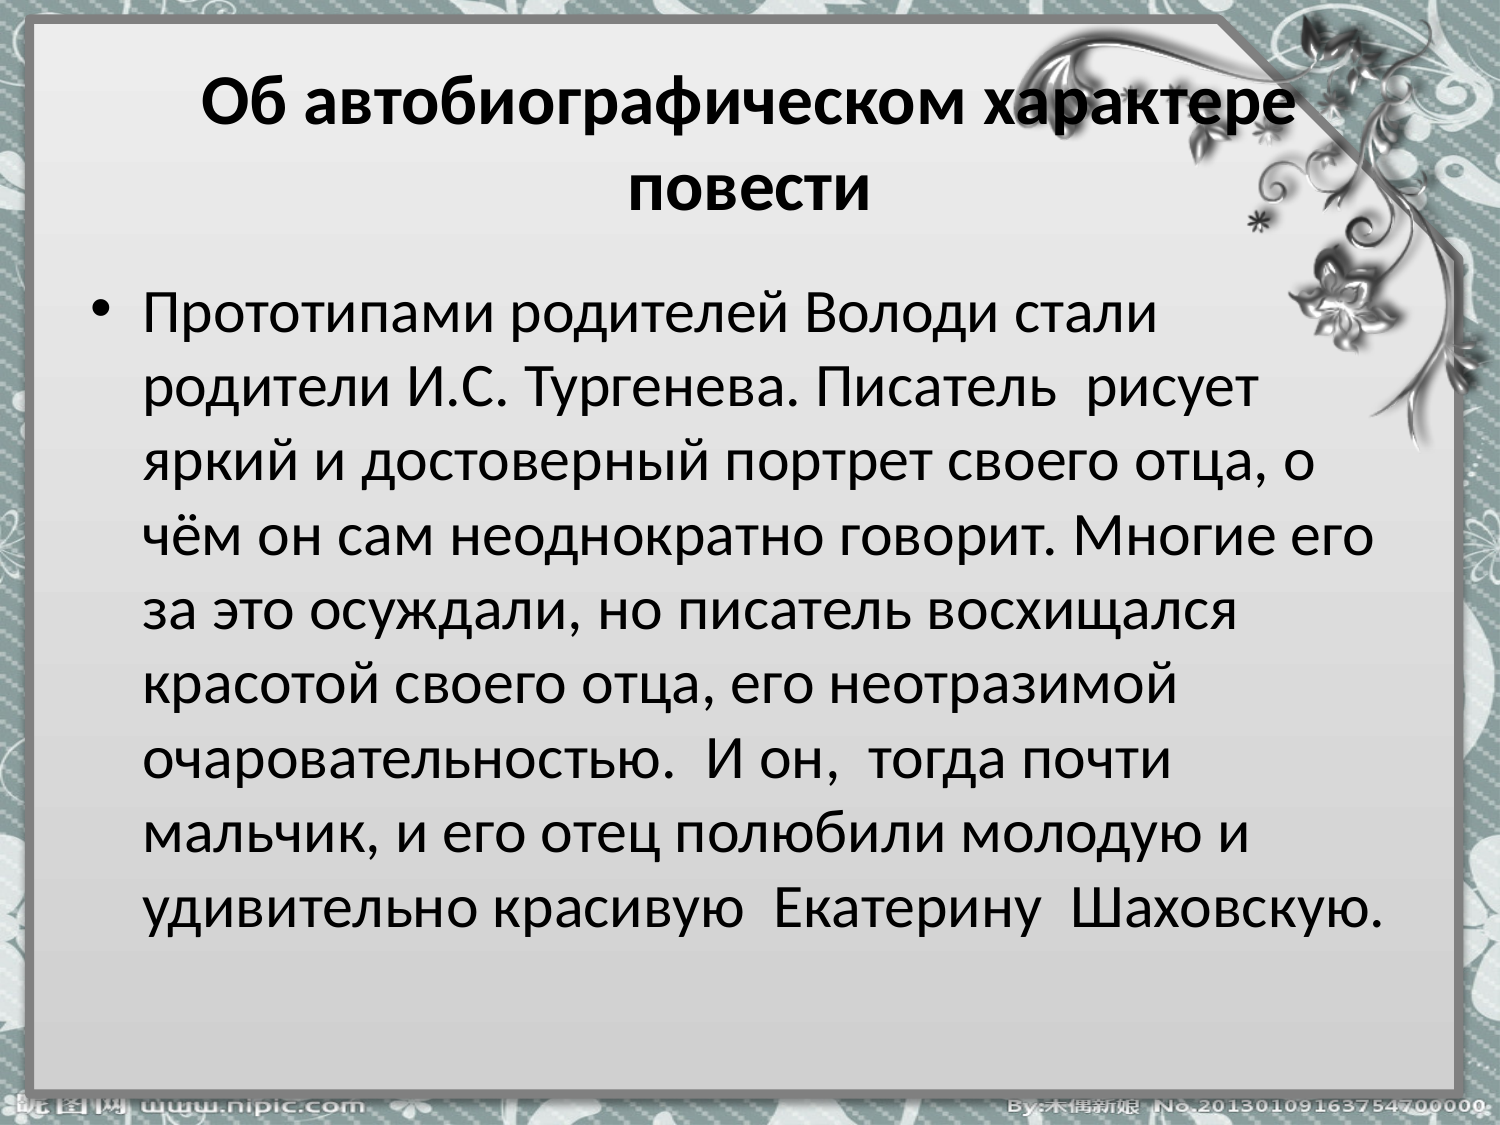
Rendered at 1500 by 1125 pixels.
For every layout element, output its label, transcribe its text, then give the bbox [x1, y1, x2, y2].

picture [0, 0, 1500, 1125]
list Прототипами родителей Володи стали родители И.С. Тургенева. Писатель рисует яркий и достоверный портрет своего отца, о чём он сам неоднократно говорит. Многие его за это осуждали, но писатель восхищался красотой своего отца, его неотразимой очаровательностью. И он, тогда почти мальчик, и его отец полюбили молодую и удивительно красивую Екатерину Шаховскую. [75, 262, 1425, 1005]
title Об автобиографическом характере повести [75, 45, 1425, 233]
